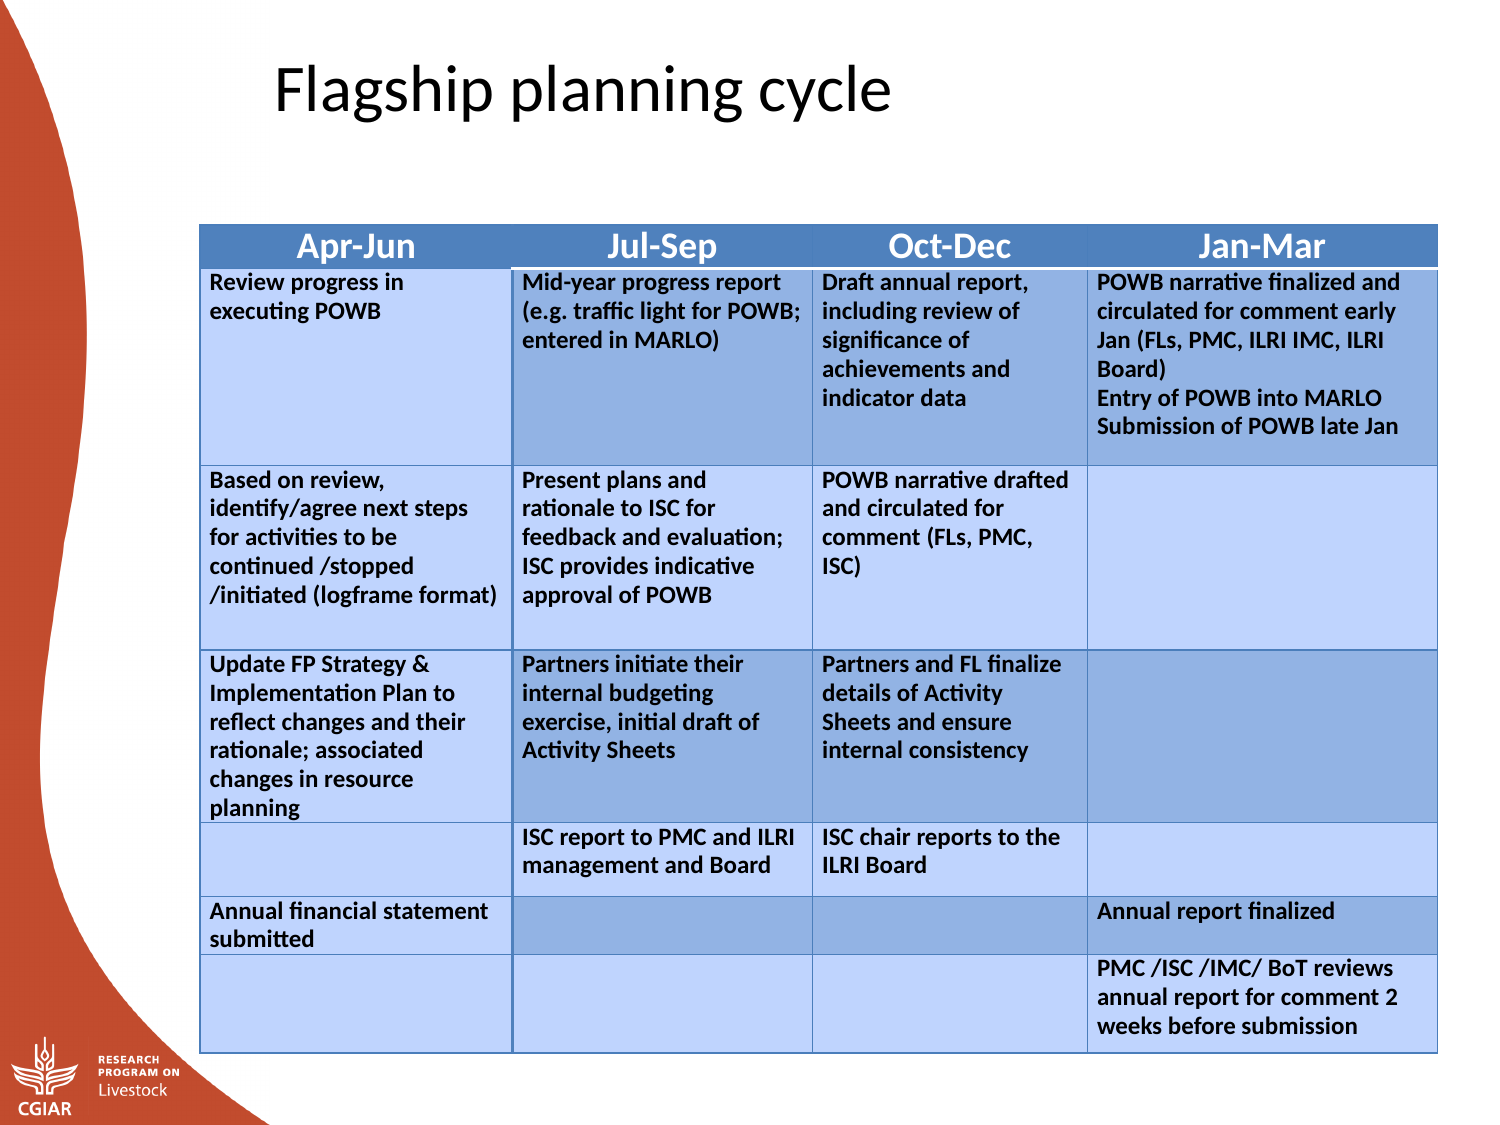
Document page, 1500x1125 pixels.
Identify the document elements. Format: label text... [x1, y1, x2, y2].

table_cell Draft annual report, including review of significance of achievements and indicator data [813, 270, 1087, 465]
table_cell Update FP Strategy & Implementation Plan to reflect changes and their rationale; associated changes in resource planning [201, 651, 511, 822]
table_cell [813, 955, 1087, 1052]
table_header Jan-Mar [1088, 226, 1437, 267]
table_cell [1088, 823, 1437, 896]
table_cell [514, 897, 812, 954]
table_cell [201, 823, 511, 896]
table_cell Mid-year progress report (e.g. traffic light for POWB; entered in MARLO) [514, 270, 812, 465]
table_cell [813, 897, 1087, 954]
table_cell PMC /ISC /IMC/ BoT reviews annual report for comment 2 weeks before submission [1088, 955, 1437, 1052]
table_cell [1088, 466, 1437, 649]
table_cell Review progress in executing POWB [201, 269, 511, 465]
table_cell ISC chair reports to the ILRI Board [813, 823, 1087, 896]
table_cell Based on review, identify/agree next steps for activities to be continued /stopped /initiated (logframe format) [201, 466, 511, 649]
list Flagship planning cycle [212, 37, 1450, 225]
table_cell Annual report finalized [1088, 897, 1437, 954]
table_cell [514, 955, 812, 1052]
table_cell POWB narrative drafted and circulated for comment (FLs, PMC, ISC) [813, 466, 1087, 649]
table_header Jul-Sep [514, 226, 812, 267]
table_cell [1088, 651, 1437, 822]
table_cell Annual financial statement submitted [201, 897, 511, 954]
table_cell Partners initiate their internal budgeting exercise, initial draft of Activity Sheets [514, 651, 812, 822]
table_cell Present plans and rationale to ISC for feedback and evaluation; ISC provides indicative approval of POWB [514, 466, 812, 649]
table_cell Partners and FL finalize details of Activity Sheets and ensure internal consistency [813, 651, 1087, 822]
table_header Apr-Jun [201, 226, 511, 268]
table_cell [201, 955, 511, 1052]
picture [0, 0, 270, 1125]
table_cell ISC report to PMC and ILRI management and Board [514, 823, 812, 896]
table_cell POWB narrative finalized and circulated for comment early Jan (FLs, PMC, ILRI IMC, ILRI Board) Entry of POWB into MARLO Submission of POWB late Jan [1088, 270, 1437, 465]
table_header Oct-Dec [813, 226, 1087, 267]
